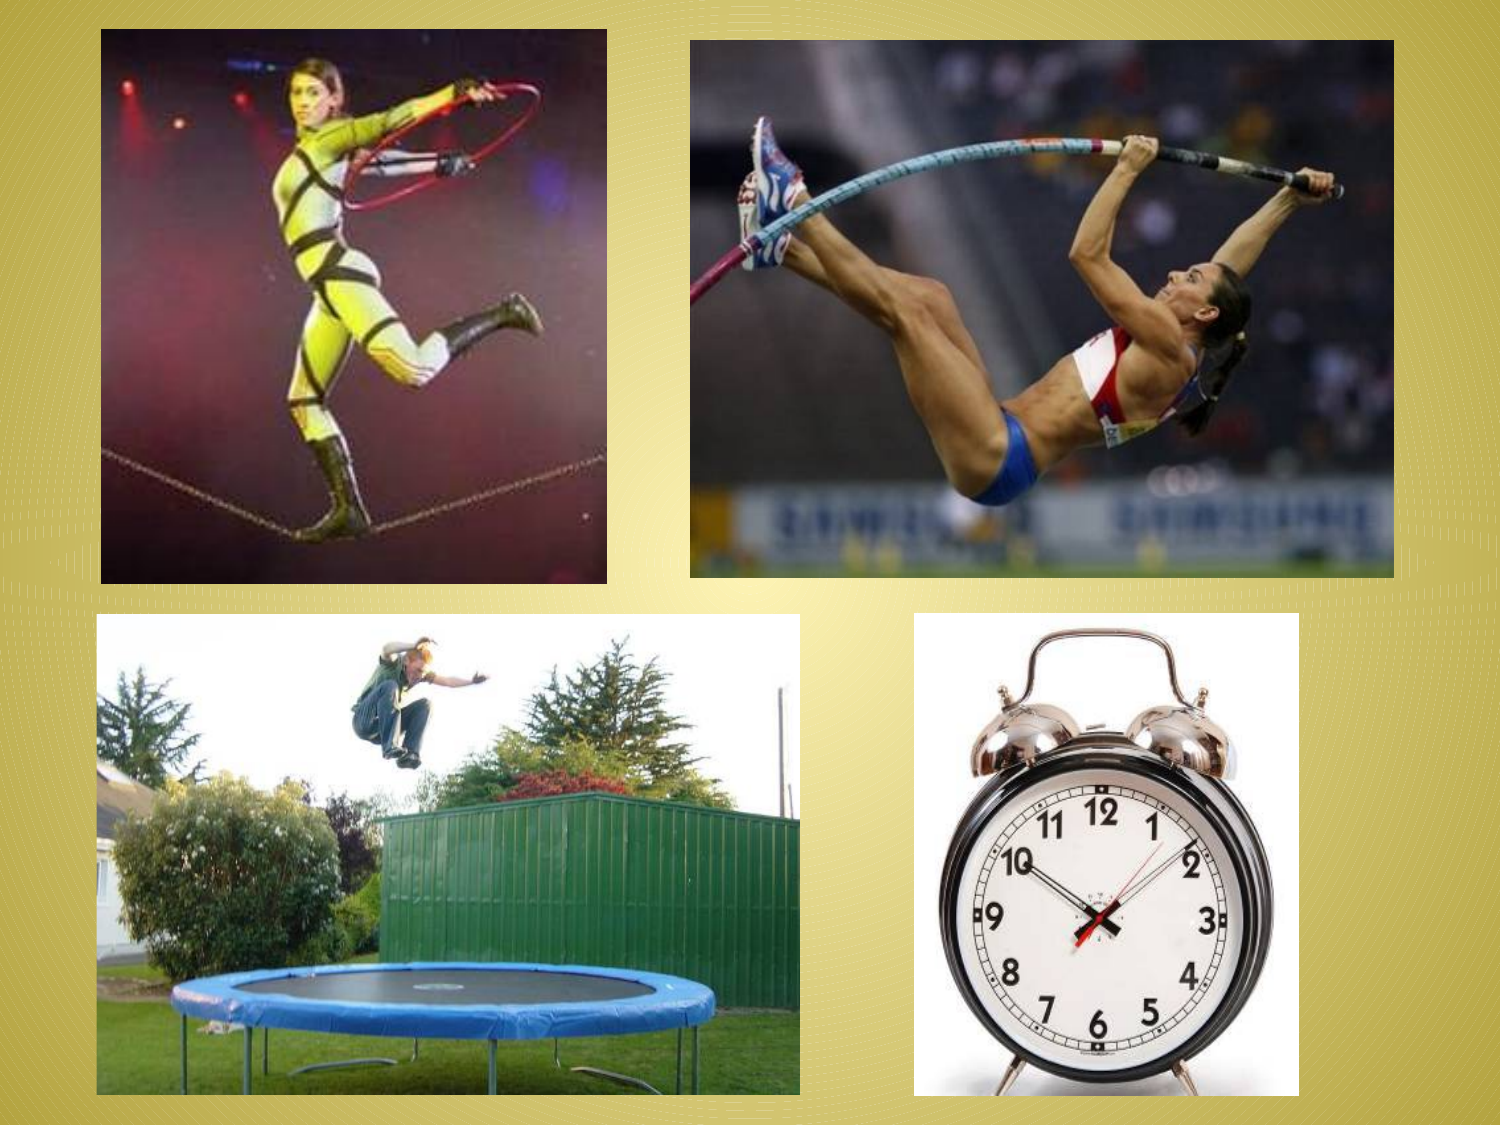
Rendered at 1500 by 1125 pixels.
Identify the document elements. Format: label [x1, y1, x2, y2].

picture [914, 613, 1300, 1096]
picture [96, 614, 801, 1095]
picture [101, 29, 607, 584]
picture [689, 39, 1394, 578]
